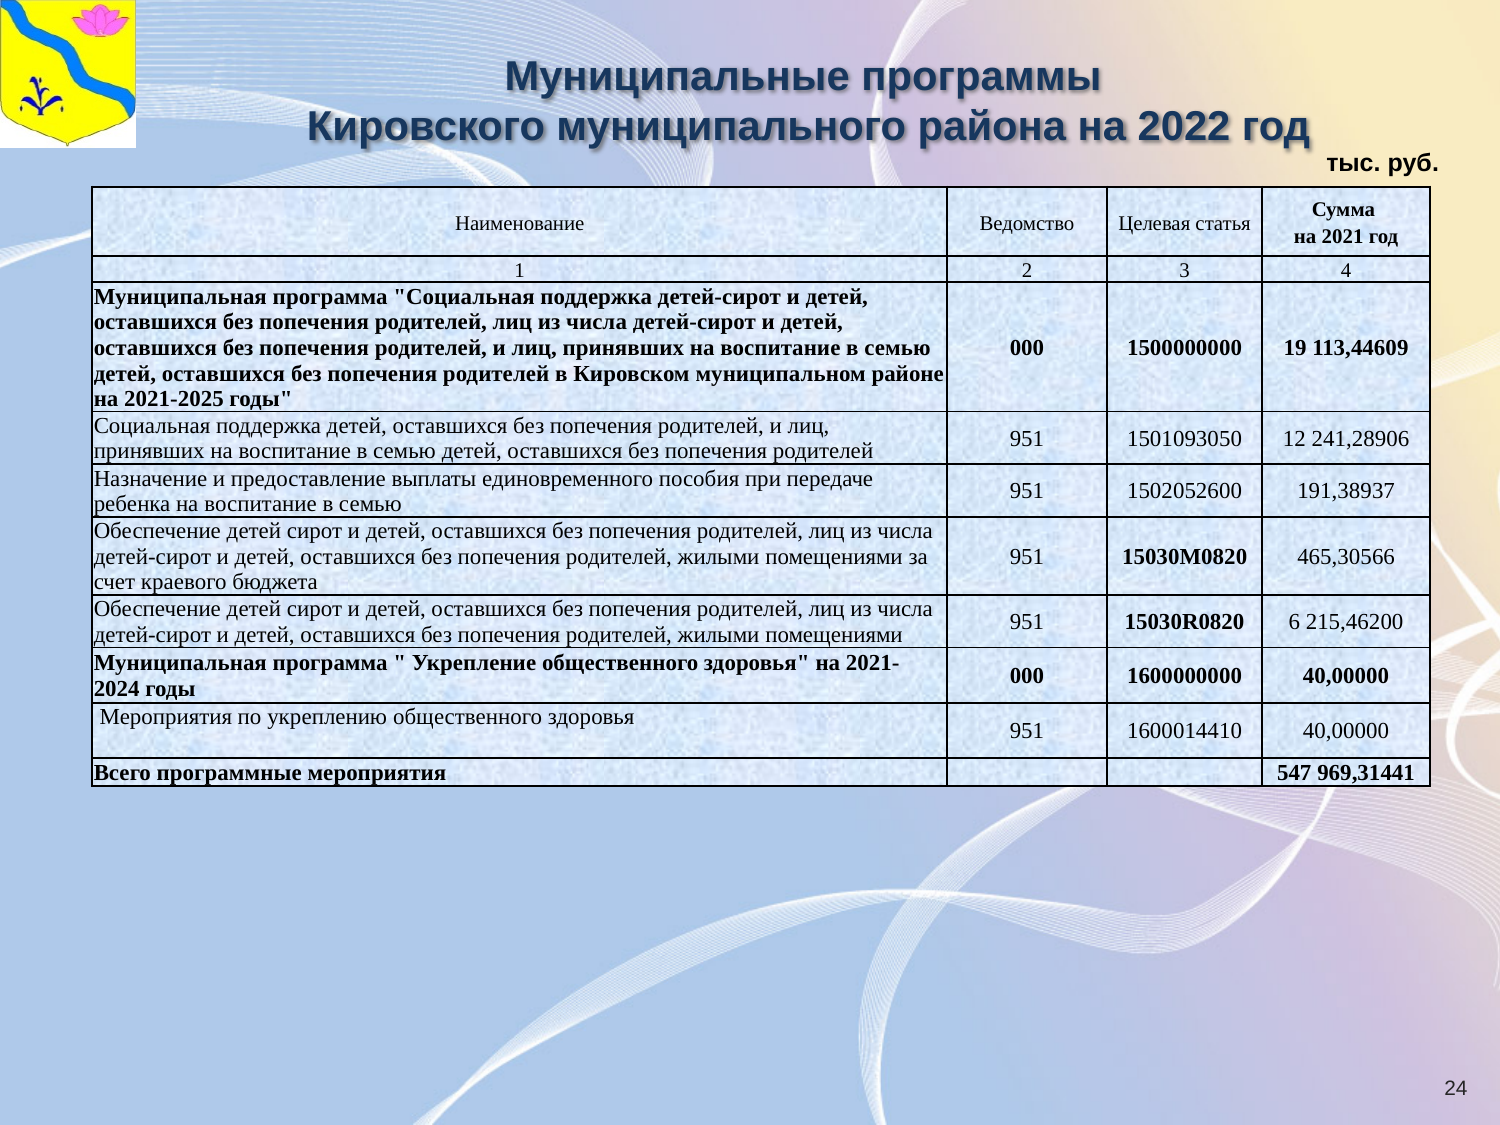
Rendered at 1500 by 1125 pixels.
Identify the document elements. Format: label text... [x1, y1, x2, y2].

table_cell 951 [948, 465, 1106, 516]
table_header Наименование [93, 188, 946, 255]
table_header Целевая статья [1108, 188, 1261, 255]
table_cell Обеспечение детей сирот и детей, оставшихся без попечения родителей, лиц из числа детей-сирот и детей, оставшихся без попечения родителей, жилыми помещениями за счет краевого бюджета [93, 518, 946, 594]
table_cell 951 [948, 518, 1106, 594]
table_cell Мероприятия по укреплению общественного здоровья [93, 704, 946, 757]
table_cell 1600014410 [1108, 704, 1261, 757]
table_cell 40,00000 [1263, 704, 1429, 757]
text_box тыс. руб. [1311, 139, 1455, 184]
table_cell Всего программные мероприятия [93, 759, 946, 785]
table_cell 12 241,28906 [1263, 412, 1429, 463]
title Муниципальные программы Кировского муниципального района на 2022 год [155, 26, 1463, 172]
table_cell 40,00000 [1263, 648, 1429, 702]
table_cell 000 [948, 283, 1106, 411]
table_cell 3 [1108, 257, 1261, 281]
table_cell 1501093050 [1108, 412, 1261, 463]
table_cell Назначение и предоставление выплаты единовременного пособия при передаче ребенка на воспитание в семью [93, 465, 946, 516]
table_cell Социальная поддержка детей, оставшихся без попечения родителей, и лиц, принявших на воспитание в семью детей, оставшихся без попечения родителей [93, 412, 946, 463]
table_cell 6 215,46200 [1263, 596, 1429, 647]
picture [0, 0, 1500, 1125]
table_cell Муниципальная программа " Укрепление общественного здоровья" на 2021-2024 годы [93, 648, 946, 702]
table_cell 465,30566 [1263, 518, 1429, 594]
table_cell [948, 759, 1106, 785]
table_cell 19 113,44609 [1263, 283, 1429, 411]
table_cell 951 [948, 412, 1106, 463]
table_cell 1 [93, 257, 946, 281]
slide_number 24 [1417, 1057, 1494, 1118]
table_cell 000 [948, 648, 1106, 702]
table_cell 547 969,31441 [1263, 759, 1429, 785]
table_cell Обеспечение детей сирот и детей, оставшихся без попечения родителей, лиц из числа детей-сирот и детей, оставшихся без попечения родителей, жилыми помещениями [93, 596, 946, 647]
table_cell 1600000000 [1108, 648, 1261, 702]
table_cell 4 [1263, 257, 1429, 281]
table_cell Муниципальная программа "Социальная поддержка детей-сирот и детей, оставшихся без попечения родителей, лиц из числа детей-сирот и детей, оставшихся без попечения родителей, и лиц, принявших на воспитание в семью детей, оставшихся без попечения родителей в Кировском муниципальном районе на 2021-2025 годы" [93, 283, 946, 411]
table_header Ведомство [948, 188, 1106, 255]
table_cell 951 [948, 596, 1106, 647]
table_header Сумма на 2021 год [1263, 188, 1429, 255]
table_cell 2 [948, 257, 1106, 281]
table_cell 1502052600 [1108, 465, 1261, 516]
table_cell 15030R0820 [1108, 596, 1261, 647]
table_cell 15030М0820 [1108, 518, 1261, 594]
table_cell 1500000000 [1108, 283, 1261, 411]
table_cell 191,38937 [1263, 465, 1429, 516]
table_cell [1108, 759, 1261, 785]
table_cell 951 [948, 704, 1106, 757]
